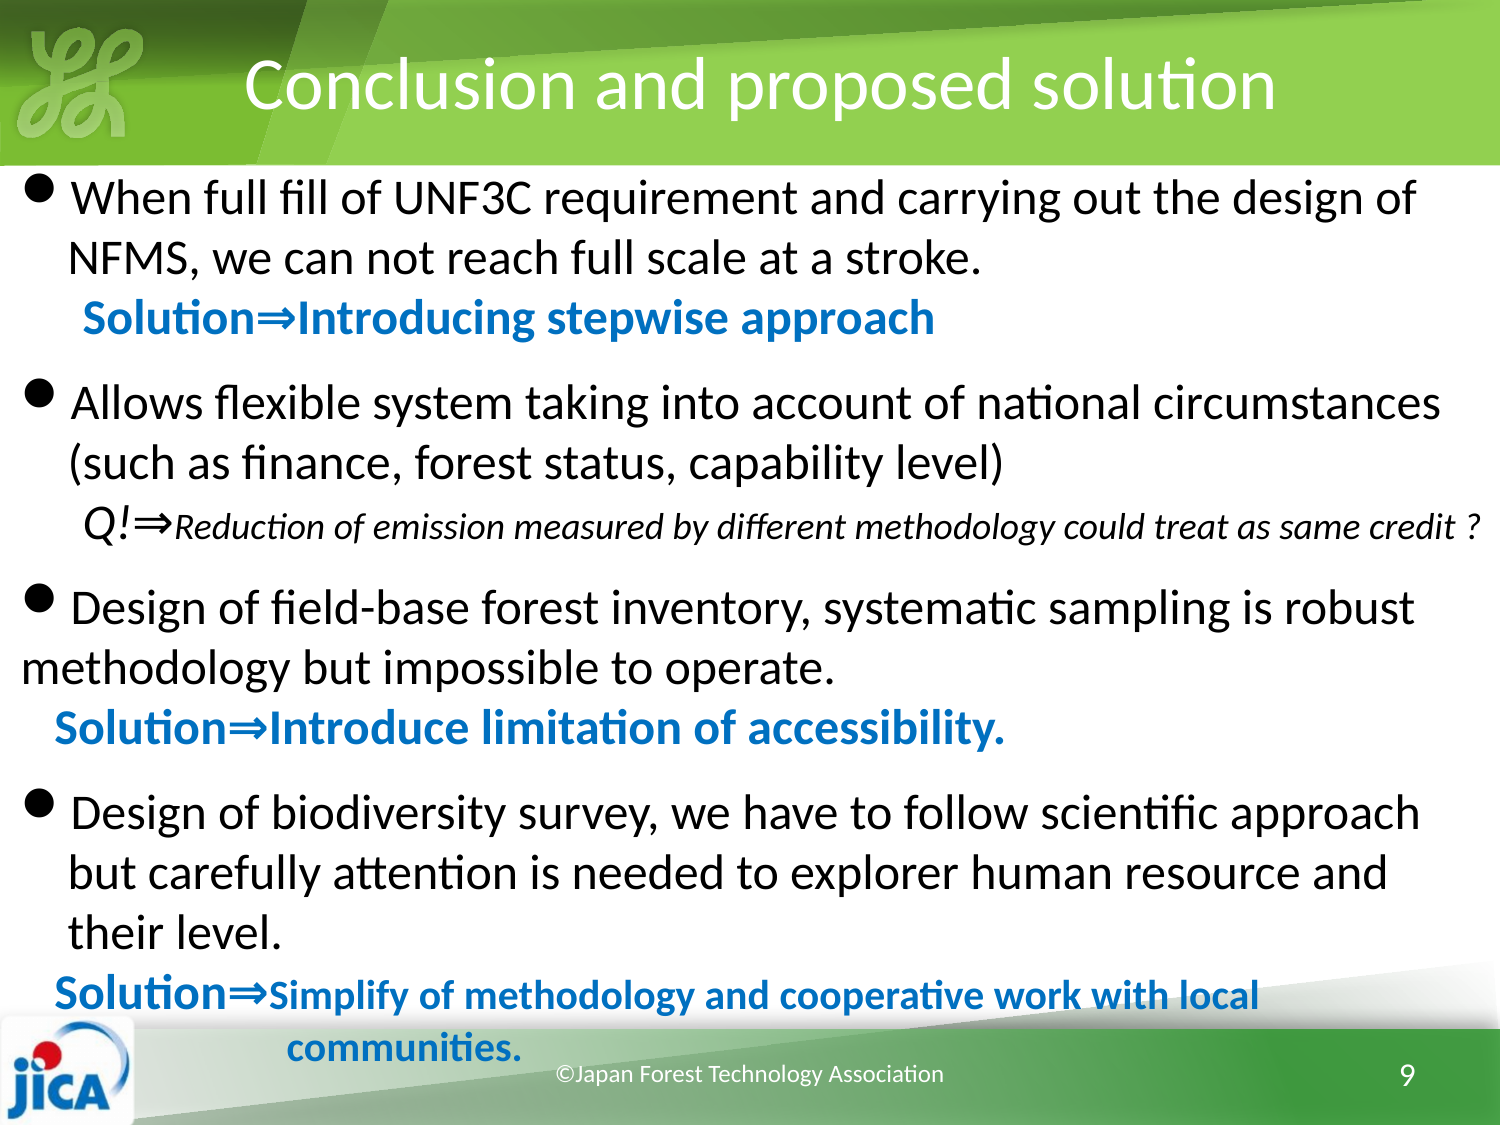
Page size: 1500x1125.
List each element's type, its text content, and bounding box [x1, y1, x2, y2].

picture [0, 1014, 136, 1125]
title Conclusion and proposed solution [229, 9, 1495, 149]
footer ©Japan Forest Technology Association [512, 1077, 988, 1103]
slide_number 9 [1080, 1077, 1431, 1103]
text_box When full fill of UNF3C requirement and carrying out the design of NFMS, we can not reach full scale at a stroke. Solution⇒Introducing stepwise approach Allows flexible system taking into account of national circumstances (such as finance, forest status, capability level) Q!⇒Reduction of emission measured by different methodology could treat as same credit ? Design of field-base forest inventory, systematic sampling is robust methodology but impossible to operate. Solution⇒Introduce limitation of accessibility. Design of biodiversity survey, we have to follow scientific approach but carefully attention is needed to explorer human resource and their level. Solution⇒Simplify of methodology and cooperative work with local communities. [5, 157, 1500, 1077]
